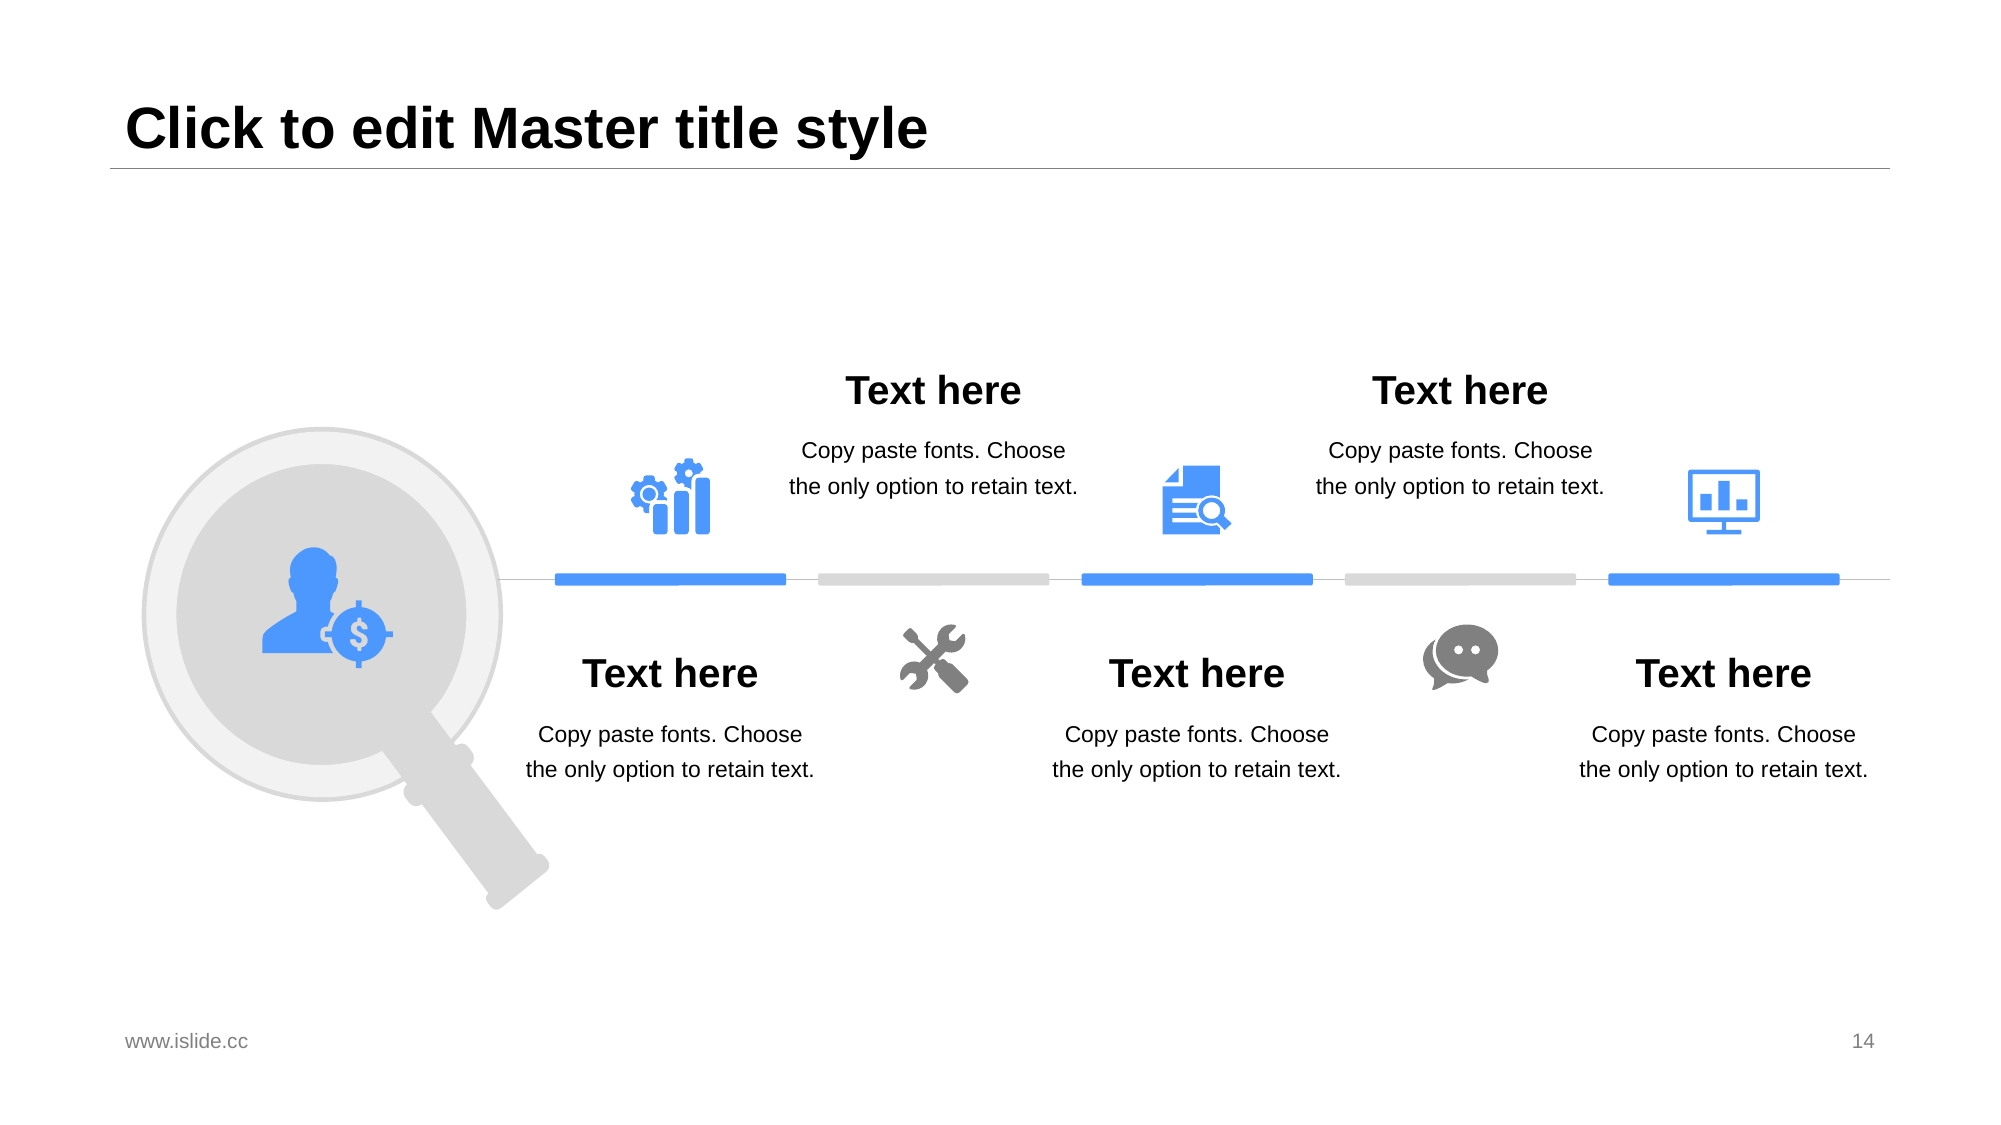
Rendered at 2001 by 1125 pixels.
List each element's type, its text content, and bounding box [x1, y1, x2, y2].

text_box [126, 356, 1890, 911]
title Click to edit Master title style [109, 0, 1890, 169]
footer www.islide.cc [109, 1023, 790, 1058]
slide_number 14 [1412, 1023, 1890, 1058]
